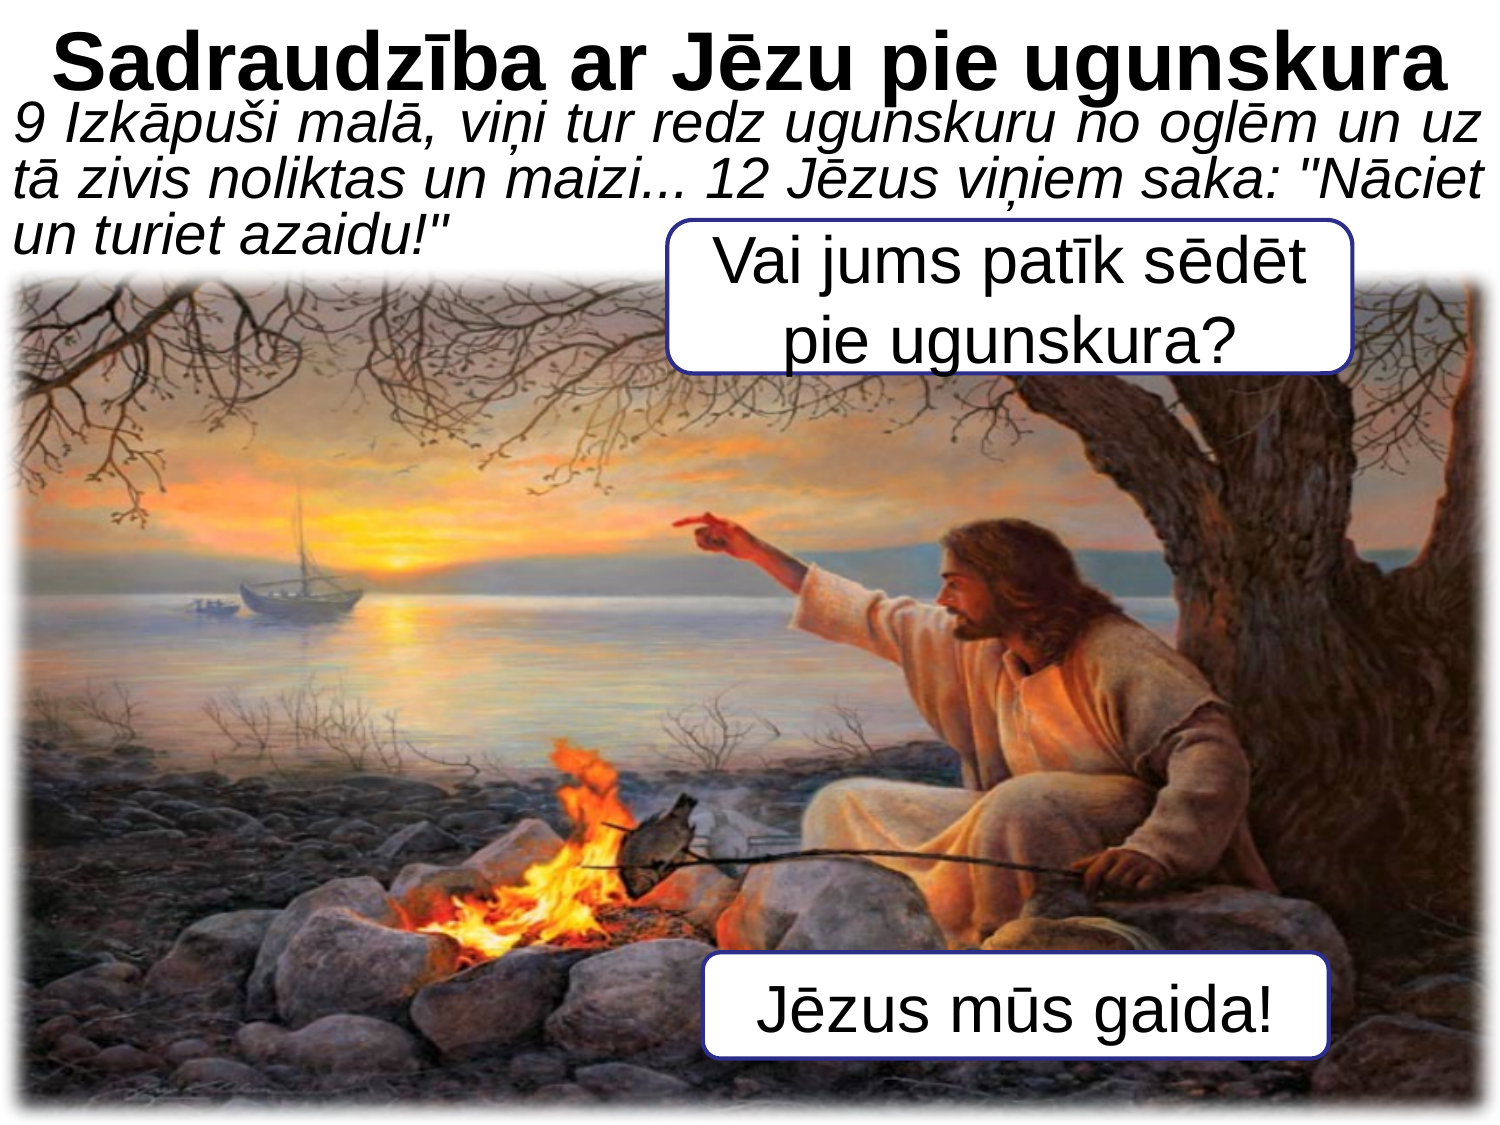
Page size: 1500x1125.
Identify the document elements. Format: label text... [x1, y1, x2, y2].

text_box Vai jums patīk sēdēt pie ugunskura? [665, 217, 1355, 265]
title Sadraudzība ar Jēzu pie ugunskura [0, 0, 1500, 114]
picture [1, 266, 1500, 1125]
list 9 Izkāpuši malā, viņi tur redz ugunskuru no oglēm un uz tā zivis noliktas un maizi... 12 Jēzus viņiem saka: "Nāciet un turiet azaidu!" [0, 114, 1500, 263]
